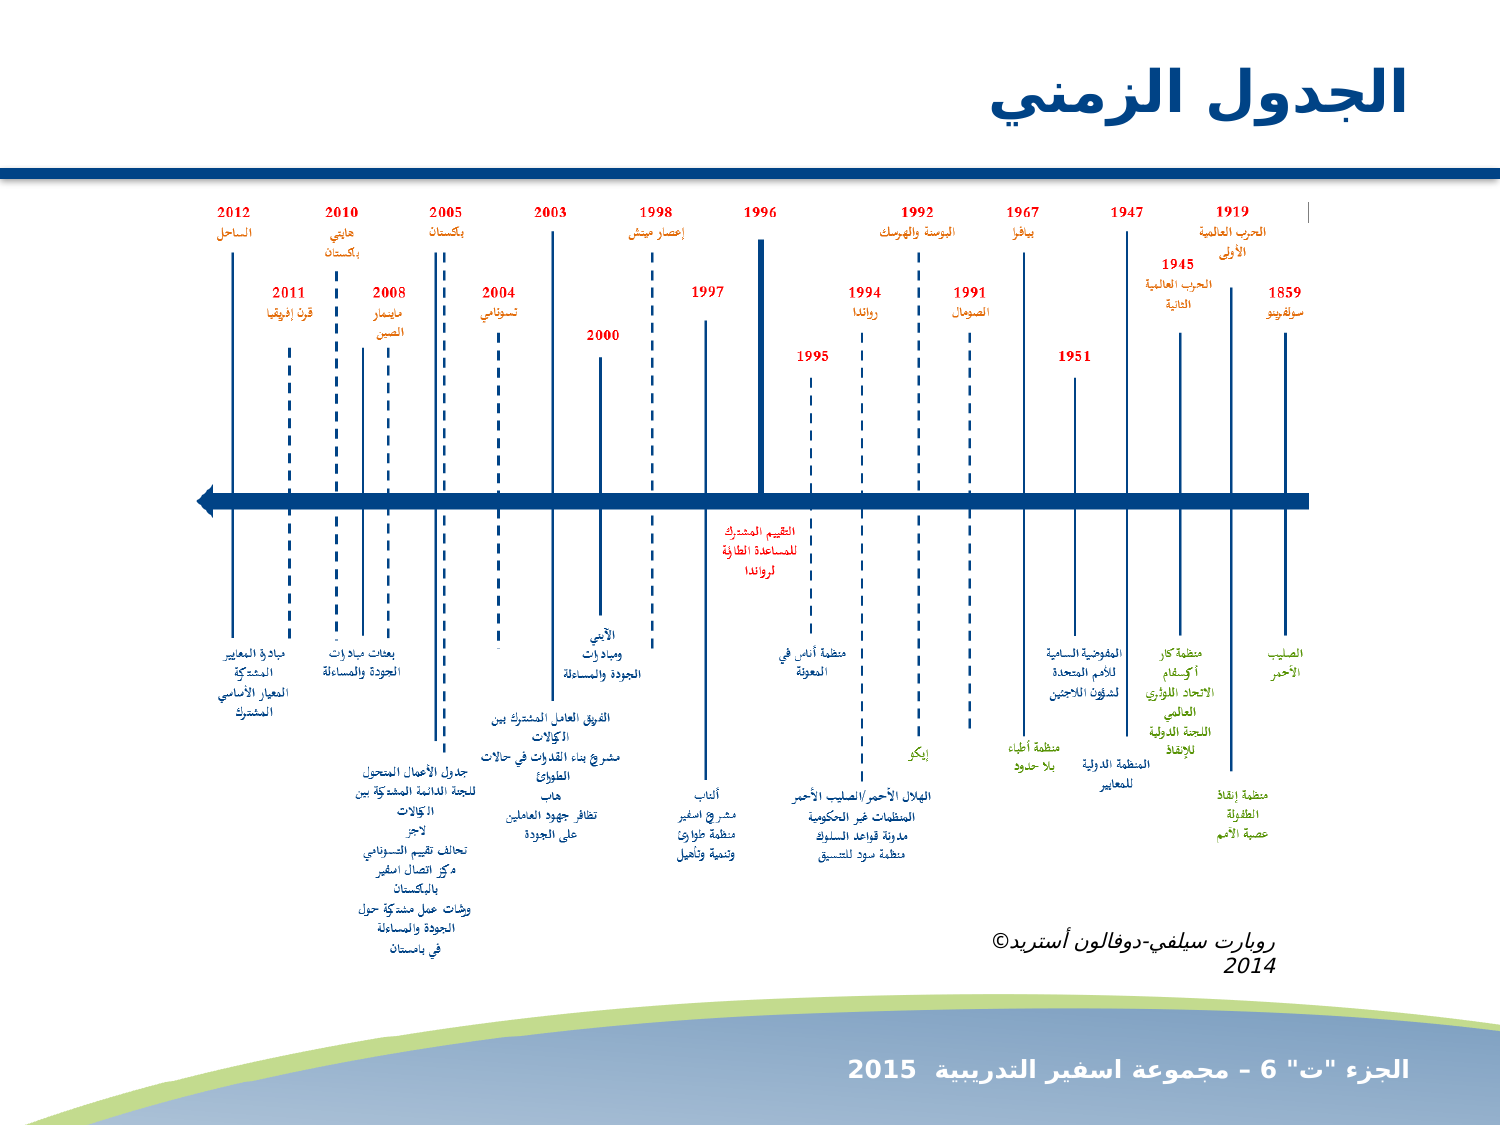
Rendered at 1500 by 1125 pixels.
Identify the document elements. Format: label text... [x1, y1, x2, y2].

title الجدول الزمني [75, 0, 1425, 178]
picture [191, 196, 1309, 970]
footer الجزء "ت" 6 – مجموعة اسفير التدريبية 2015 [537, 1038, 1425, 1099]
picture [0, 992, 1500, 1125]
